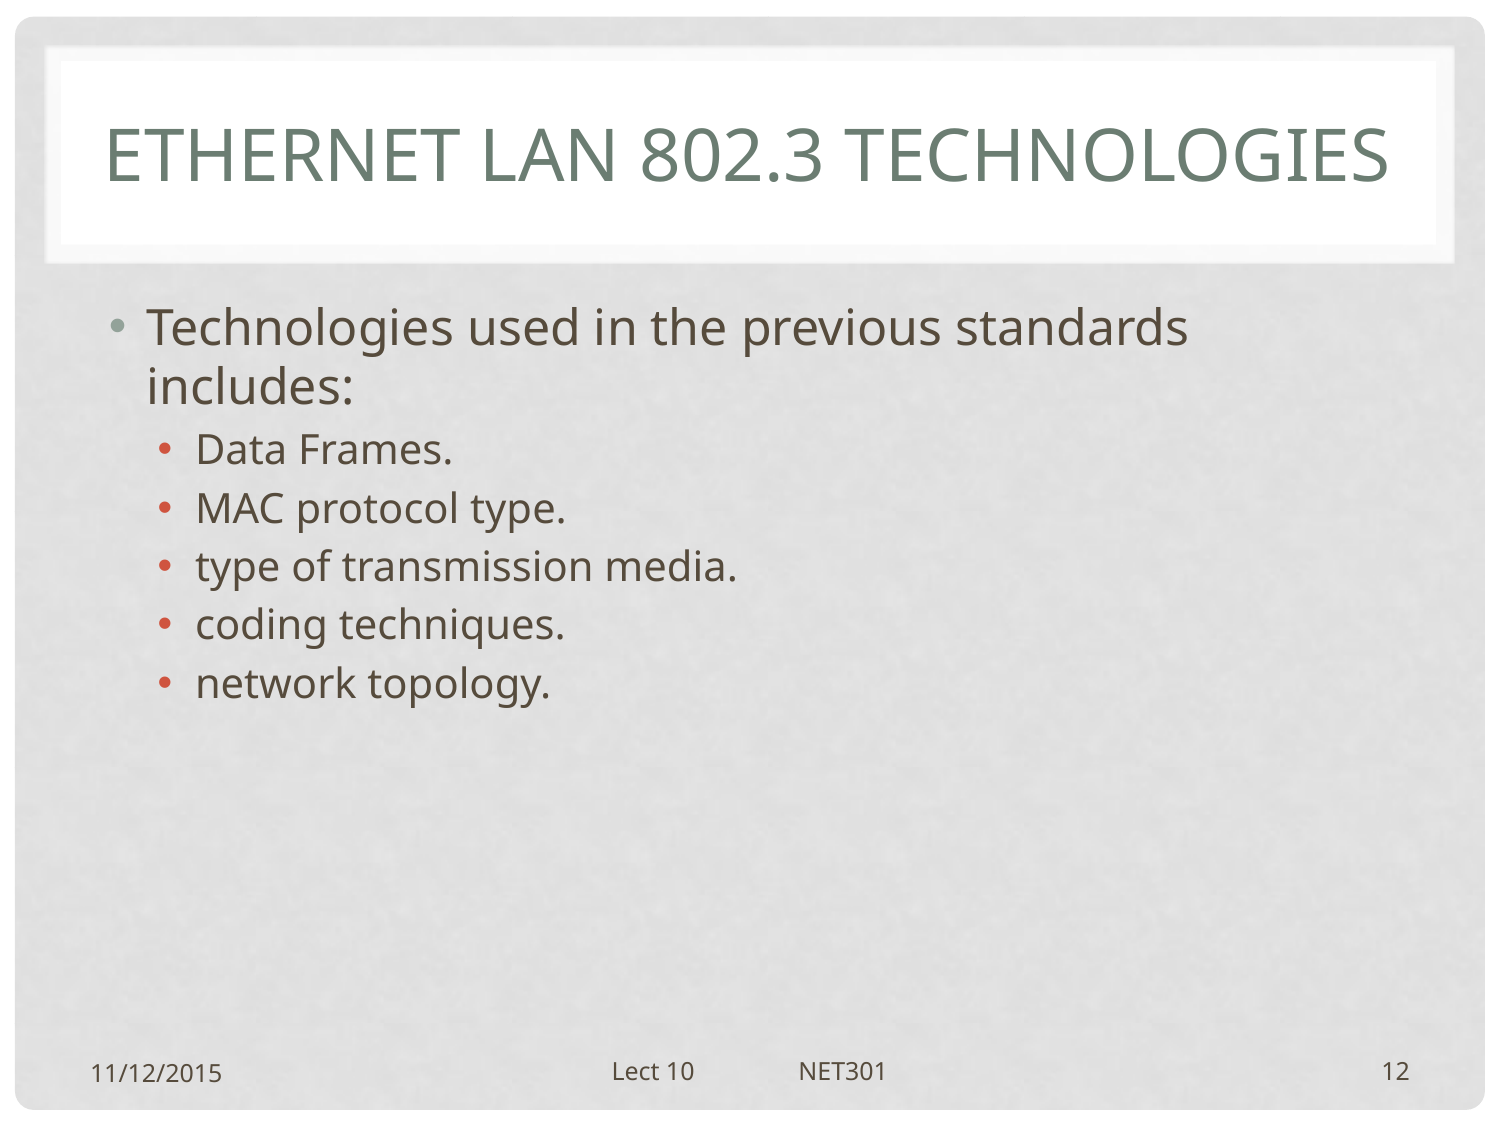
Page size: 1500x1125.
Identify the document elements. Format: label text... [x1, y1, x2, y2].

slide_number 12 [1074, 1042, 1425, 1103]
list Technologies used in the previous standards includes: Data Frames. MAC protocol type. type of transmission media. coding techniques. network topology. [75, 287, 1425, 1005]
footer Lect 10 NET301 [512, 1042, 988, 1103]
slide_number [75, 1042, 425, 1103]
title Ethernet LAN 802.3 technologies [69, 66, 1425, 238]
